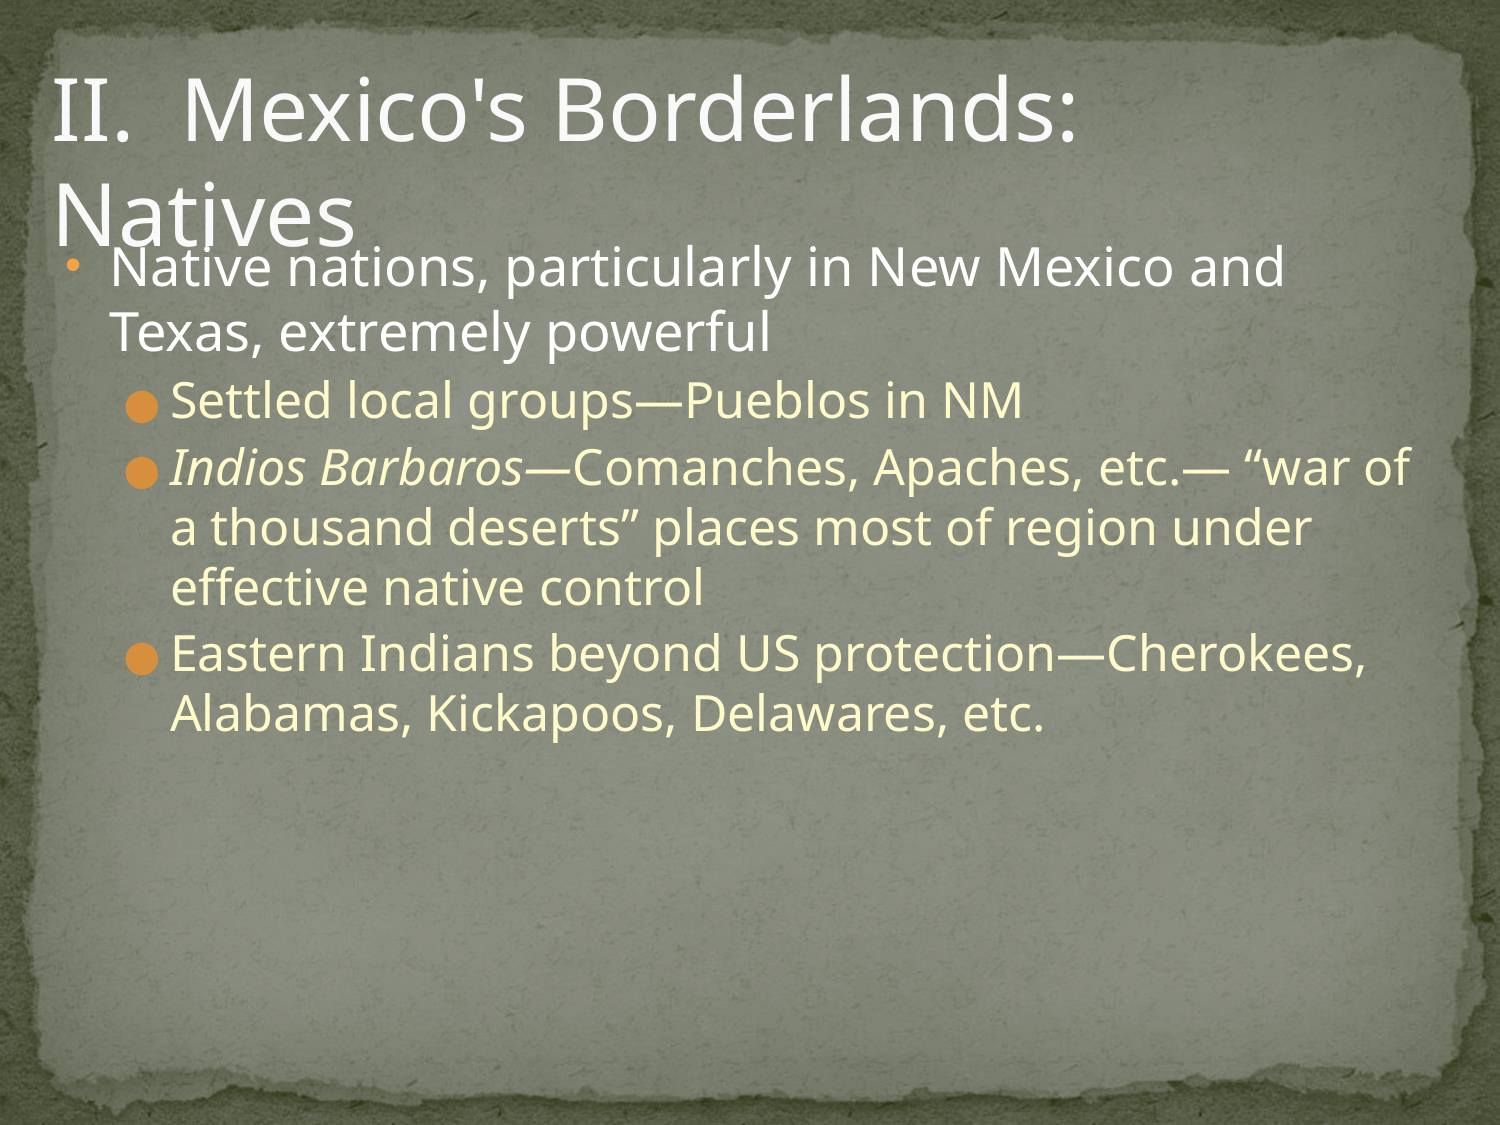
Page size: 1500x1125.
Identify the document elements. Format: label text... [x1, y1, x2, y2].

picture [0, 0, 1500, 1125]
title II. Mexico's Borderlands: Natives [36, 24, 1425, 272]
list Native nations, particularly in New Mexico and Texas, extremely powerful Settled local groups—Pueblos in NM Indios Barbaros—Comanches, Apaches, etc.— “war of a thousand deserts” places most of region under effective native control Eastern Indians beyond US protection—Cherokees, Alabamas, Kickapoos, Delawares, etc. [50, 224, 1450, 1088]
